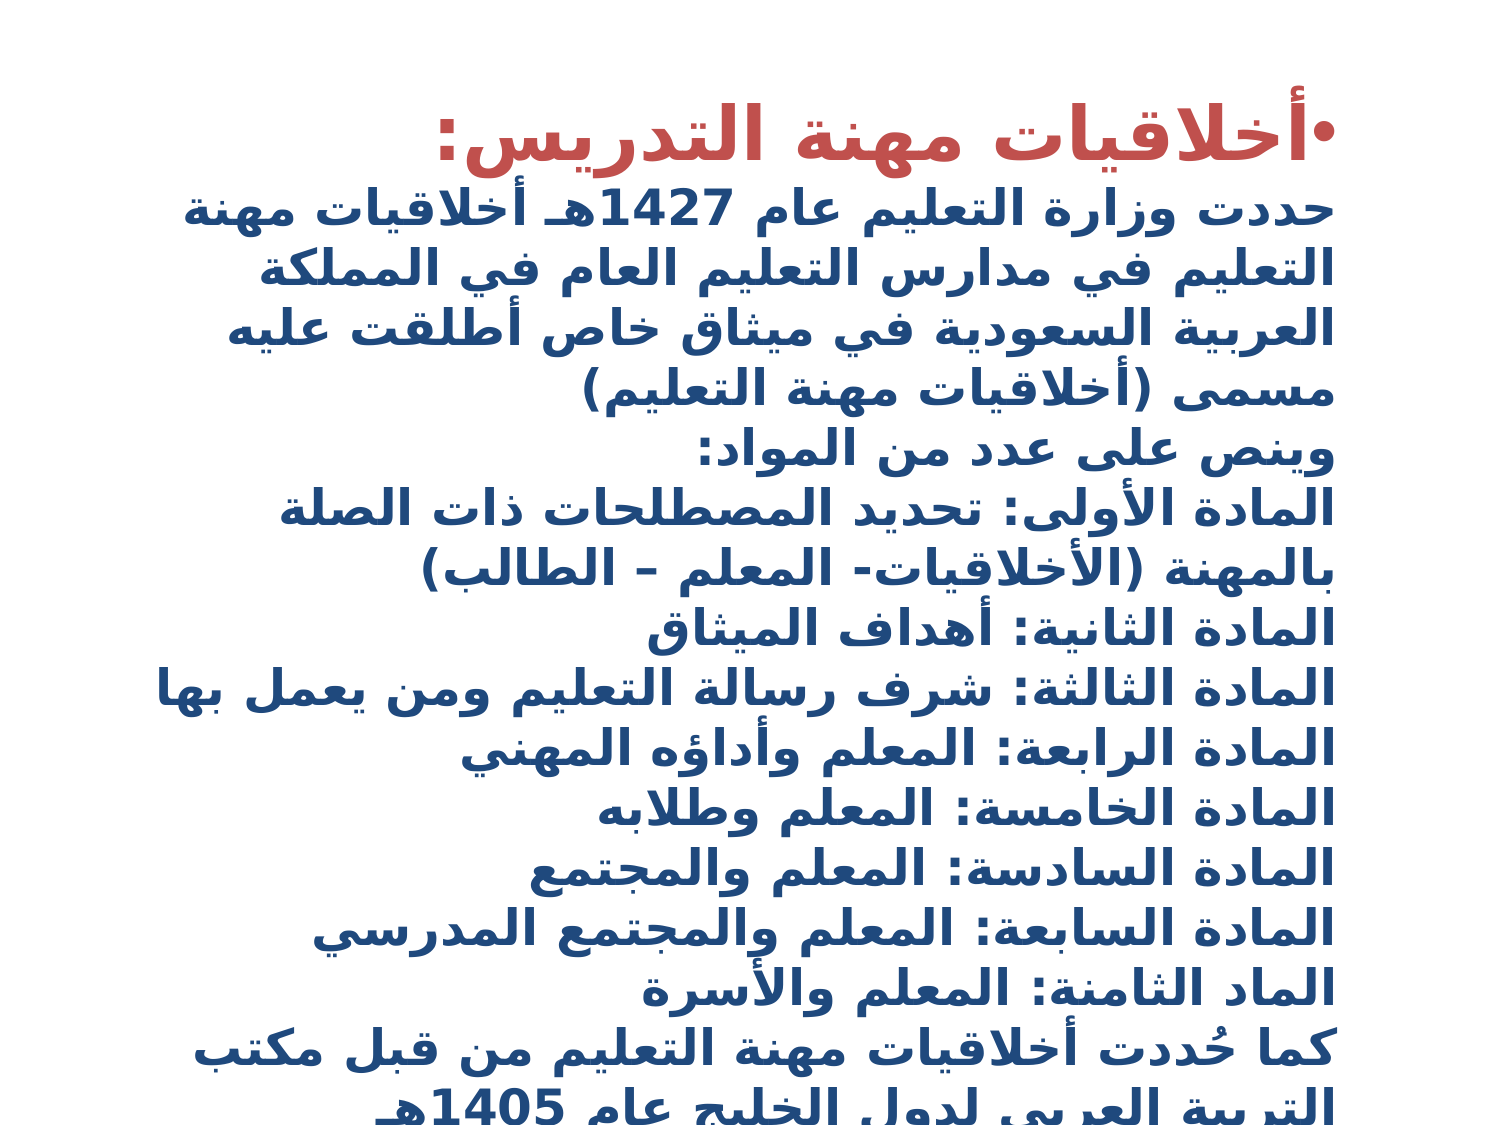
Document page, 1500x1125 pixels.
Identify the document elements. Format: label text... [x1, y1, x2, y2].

text_box أخلاقيات مهنة التدريس: حددت وزارة التعليم عام 1427هـ أخلاقيات مهنة التعليم في مدارس التعليم العام في المملكة العربية السعودية في ميثاق خاص أطلقت عليه مسمى (أخلاقيات مهنة التعليم) وينص على عدد من المواد: المادة الأولى: تحديد المصطلحات ذات الصلة بالمهنة (الأخلاقيات- المعلم – الطالب) المادة الثانية: أهداف الميثاق المادة الثالثة: شرف رسالة التعليم ومن يعمل بها المادة الرابعة: المعلم وأداؤه المهني المادة الخامسة: المعلم وطلابه المادة السادسة: المعلم والمجتمع المادة السابعة: المعلم والمجتمع المدرسي الماد الثامنة: المعلم والأسرة كما حُددت أخلاقيات مهنة التعليم من قبل مكتب التربية العربي لدول الخليج عام 1405هـ [88, 78, 1353, 1125]
